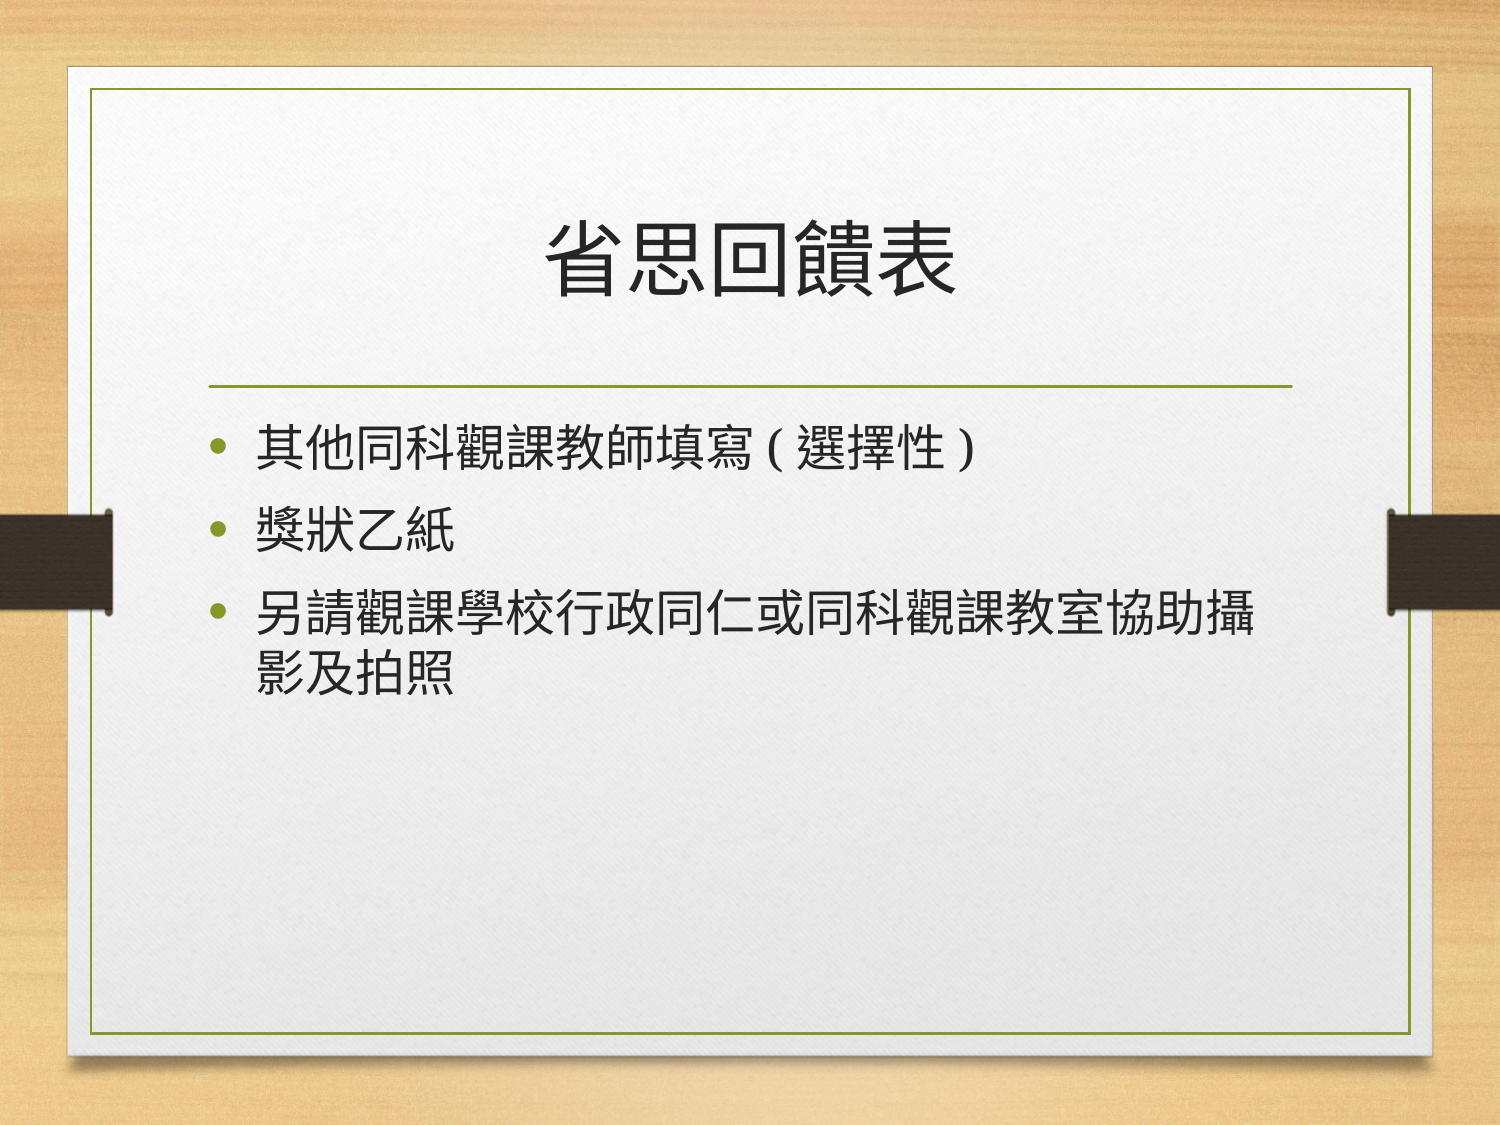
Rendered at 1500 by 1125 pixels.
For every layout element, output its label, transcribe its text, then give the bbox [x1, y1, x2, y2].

picture [0, 0, 1500, 1125]
list 其他同科觀課教師填寫(選擇性) 獎狀乙紙 另請觀課學校行政同仁或同科觀課教室協助攝影及拍照 [193, 408, 1309, 974]
title 省思回饋表 [193, 150, 1309, 365]
